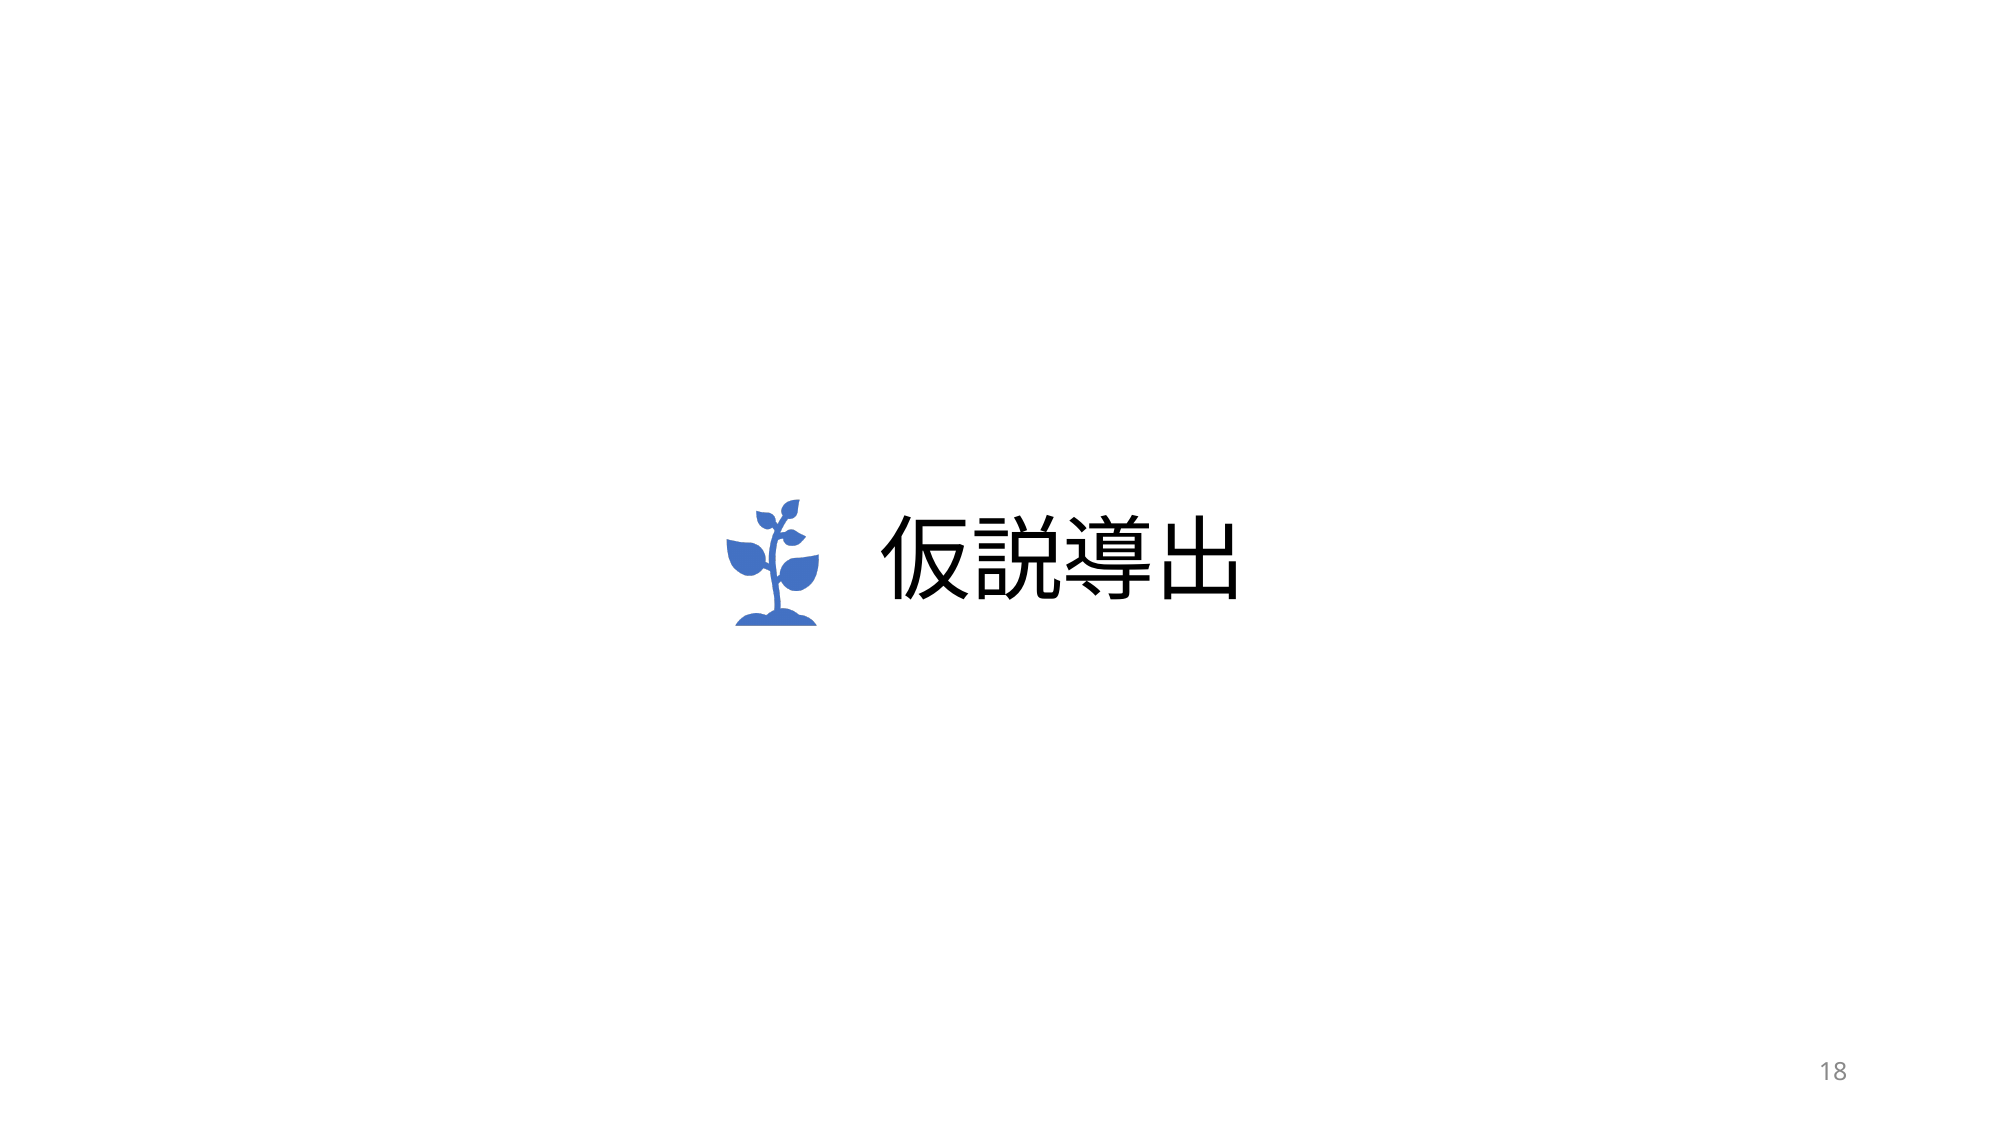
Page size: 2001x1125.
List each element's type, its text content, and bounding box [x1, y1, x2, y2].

title 仮説導出 [772, 453, 2000, 672]
picture [697, 487, 848, 638]
slide_number 18 [1412, 1042, 1863, 1103]
